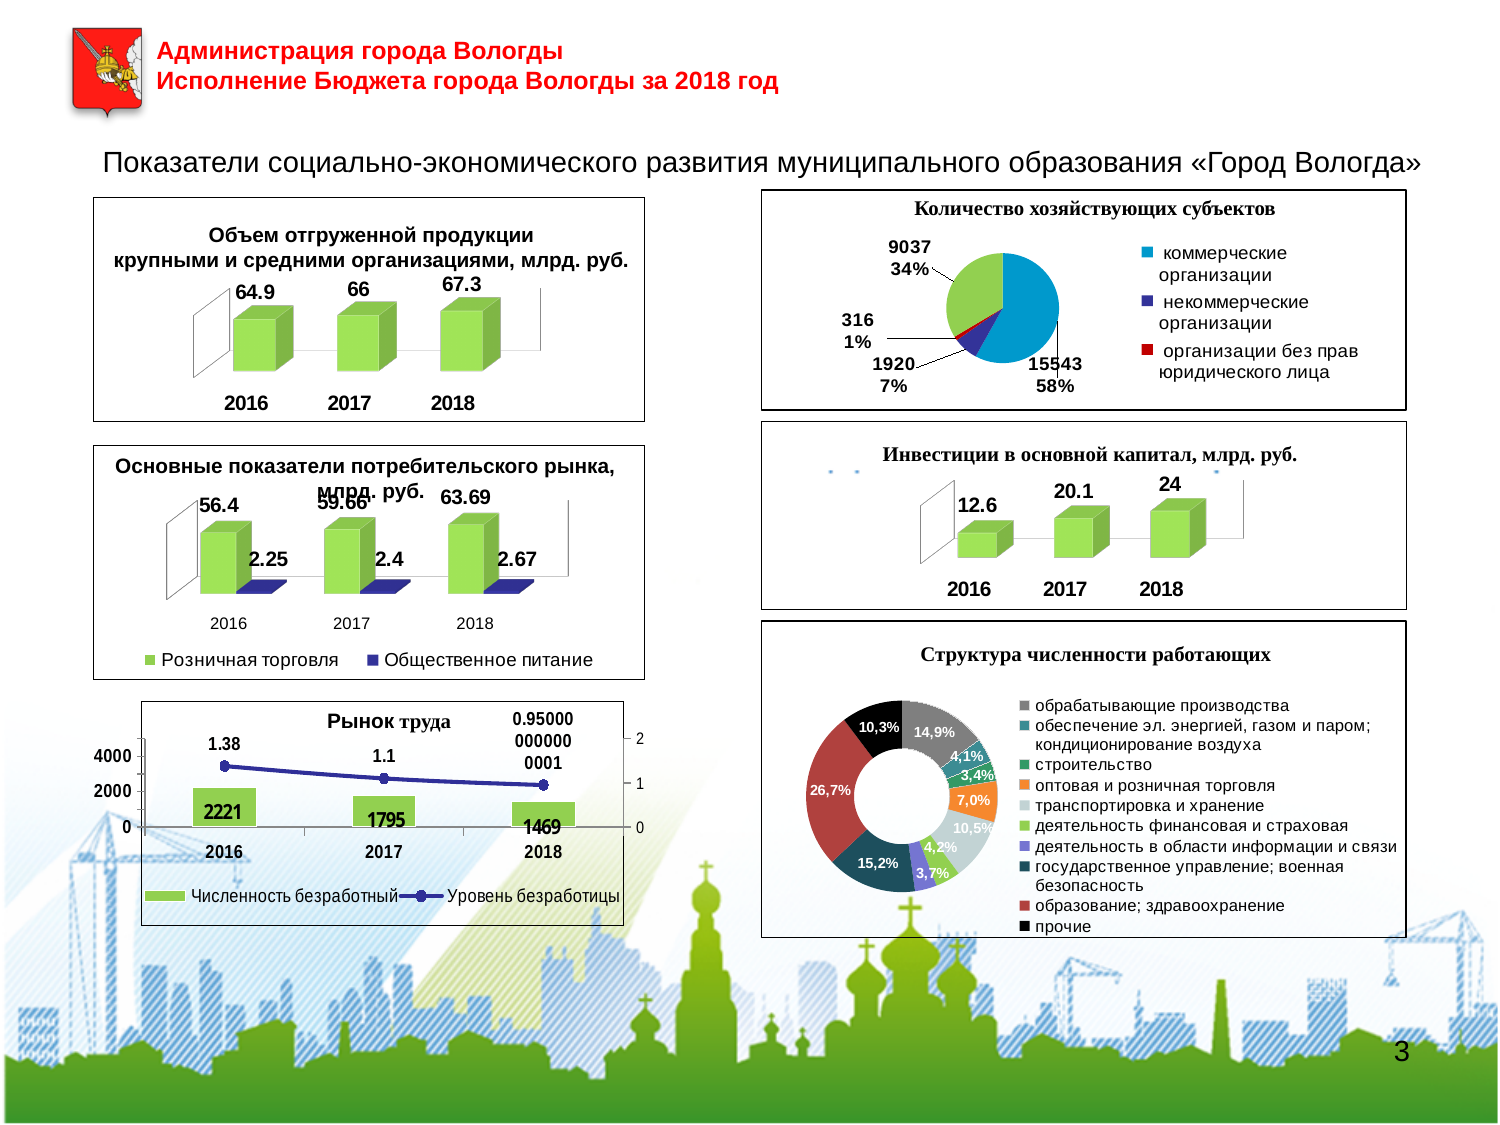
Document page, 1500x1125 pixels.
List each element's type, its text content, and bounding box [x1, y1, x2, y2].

text_box [760, 619, 1408, 692]
slide_number 3 [1074, 1024, 1426, 1103]
picture [0, 0, 1500, 1125]
text_box Показатели социально-экономического развития муниципального образования «Город Вологда» [72, 134, 1453, 188]
chart [761, 421, 1407, 610]
text_box [760, 188, 1408, 412]
text_box Администрация города Вологды Исполнение Бюджета города Вологды за 2018 год [145, 27, 1489, 102]
chart [726, 691, 1407, 938]
chart [93, 701, 645, 926]
chart [93, 445, 645, 680]
chart [93, 197, 1383, 422]
